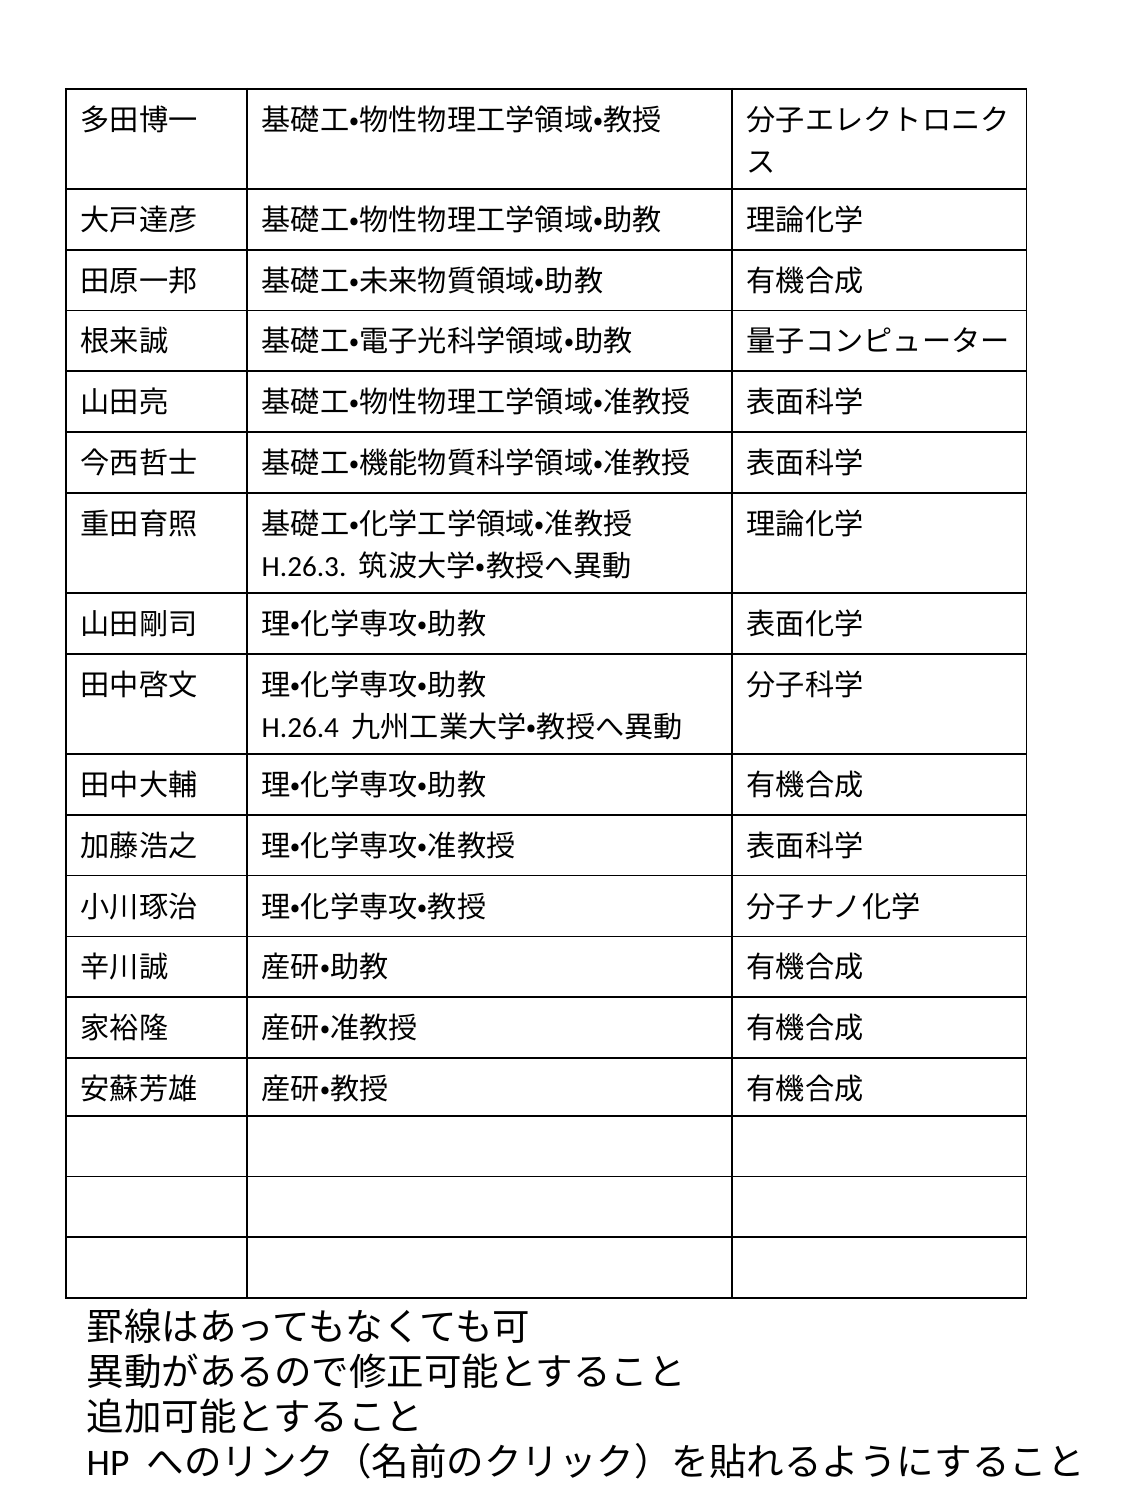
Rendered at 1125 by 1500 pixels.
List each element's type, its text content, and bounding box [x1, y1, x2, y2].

table_cell [733, 1177, 1026, 1236]
table_cell 有機合成 [733, 755, 1026, 814]
table_cell 有機合成 [733, 251, 1026, 310]
table_cell 辛川誠 [67, 937, 246, 996]
table_cell 有機合成 [733, 998, 1026, 1057]
table_cell 分子科学 [733, 655, 1026, 753]
table_cell [248, 1177, 731, 1236]
table_header 基礎工・物性物理工学領域・教授 [248, 90, 731, 188]
table_cell 表面科学 [733, 816, 1026, 875]
table_cell 家裕隆 [67, 998, 246, 1057]
table_cell [248, 1117, 731, 1176]
table_cell 理・化学専攻・助教 [248, 755, 731, 814]
table_cell 表面科学 [733, 372, 1026, 431]
table_cell [733, 1238, 1026, 1295]
table_cell 山田剛司 [67, 594, 246, 653]
table_cell 根来誠 [67, 311, 246, 370]
table_cell 基礎工・未来物質領域・助教 [248, 251, 731, 310]
table_header 分子エレクトロニクス [733, 90, 1026, 188]
table_cell [248, 1238, 731, 1295]
table_cell 小川琢治 [67, 876, 246, 936]
table_cell 理・化学専攻・准教授 [248, 816, 731, 875]
table_cell 理・化学専攻・助教 H.26.4 九州工業大学・教授へ異動 [248, 655, 731, 753]
table_cell 加藤浩之 [67, 816, 246, 875]
table_cell [67, 1238, 246, 1297]
table_cell 田中啓文 [67, 655, 246, 753]
table_cell 産研・助教 [248, 937, 731, 996]
table_cell 基礎工・機能物質科学領域・准教授 [248, 433, 731, 492]
table_cell 分子ナノ化学 [733, 876, 1026, 936]
table_cell 理論化学 [733, 190, 1026, 249]
table_cell 重田育照 [67, 494, 246, 592]
table_cell [67, 1177, 246, 1236]
table_cell 大戸達彦 [67, 190, 246, 249]
table_cell 産研・准教授 [248, 998, 731, 1057]
table_cell 基礎工・電子光科学領域・助教 [248, 311, 731, 370]
table_cell 理論化学 [733, 494, 1026, 592]
table_cell 田原一邦 [67, 251, 246, 310]
table_cell 田中大輔 [67, 755, 246, 814]
table_cell 安蘇芳雄 [67, 1059, 246, 1115]
table_cell 基礎工・物性物理工学領域・准教授 [248, 372, 731, 431]
table_cell 今西哲士 [67, 433, 246, 492]
table_cell 有機合成 [733, 937, 1026, 996]
table_cell [67, 1117, 246, 1176]
table_cell 量子コンピューター [733, 311, 1026, 370]
table_cell 山田亮 [67, 372, 246, 431]
table_cell 基礎工・化学工学領域・准教授 H.26.3. 筑波大学・教授へ異動 [248, 494, 731, 592]
table_cell 有機合成 [733, 1059, 1026, 1115]
table_cell 産研・教授 [248, 1059, 731, 1115]
table_cell 理・化学専攻・助教 [248, 594, 731, 653]
table_cell 表面科学 [733, 433, 1026, 492]
table_header 多田博一 [67, 90, 246, 188]
table_cell 基礎工・物性物理工学領域・助教 [248, 190, 731, 249]
table_cell [733, 1117, 1026, 1176]
table_cell 理・化学専攻・教授 [248, 876, 731, 936]
table_cell 表面化学 [733, 594, 1026, 653]
text_box 罫線はあってもなくても可 異動があるので修正可能とすること 追加可能とすること HP へのリンク（名前のクリック）を貼れるようにすること [71, 1295, 1100, 1491]
